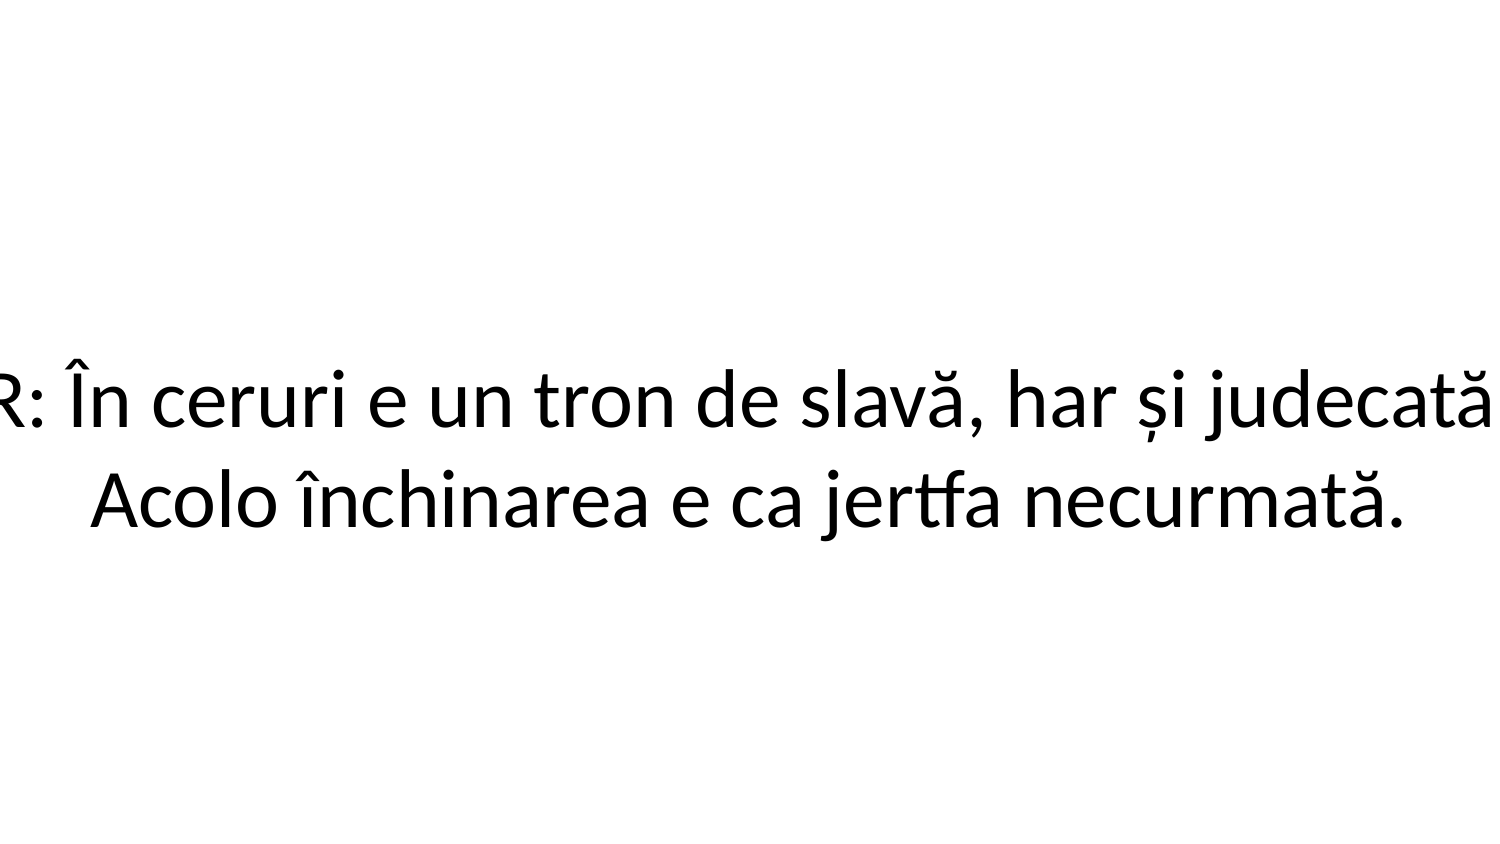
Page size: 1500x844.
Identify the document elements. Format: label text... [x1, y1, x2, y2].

text_box R: În ceruri e un tron de slavă, har și judecată, Acolo închinarea e ca jertfa necurmată. [0, 292, 1500, 552]
